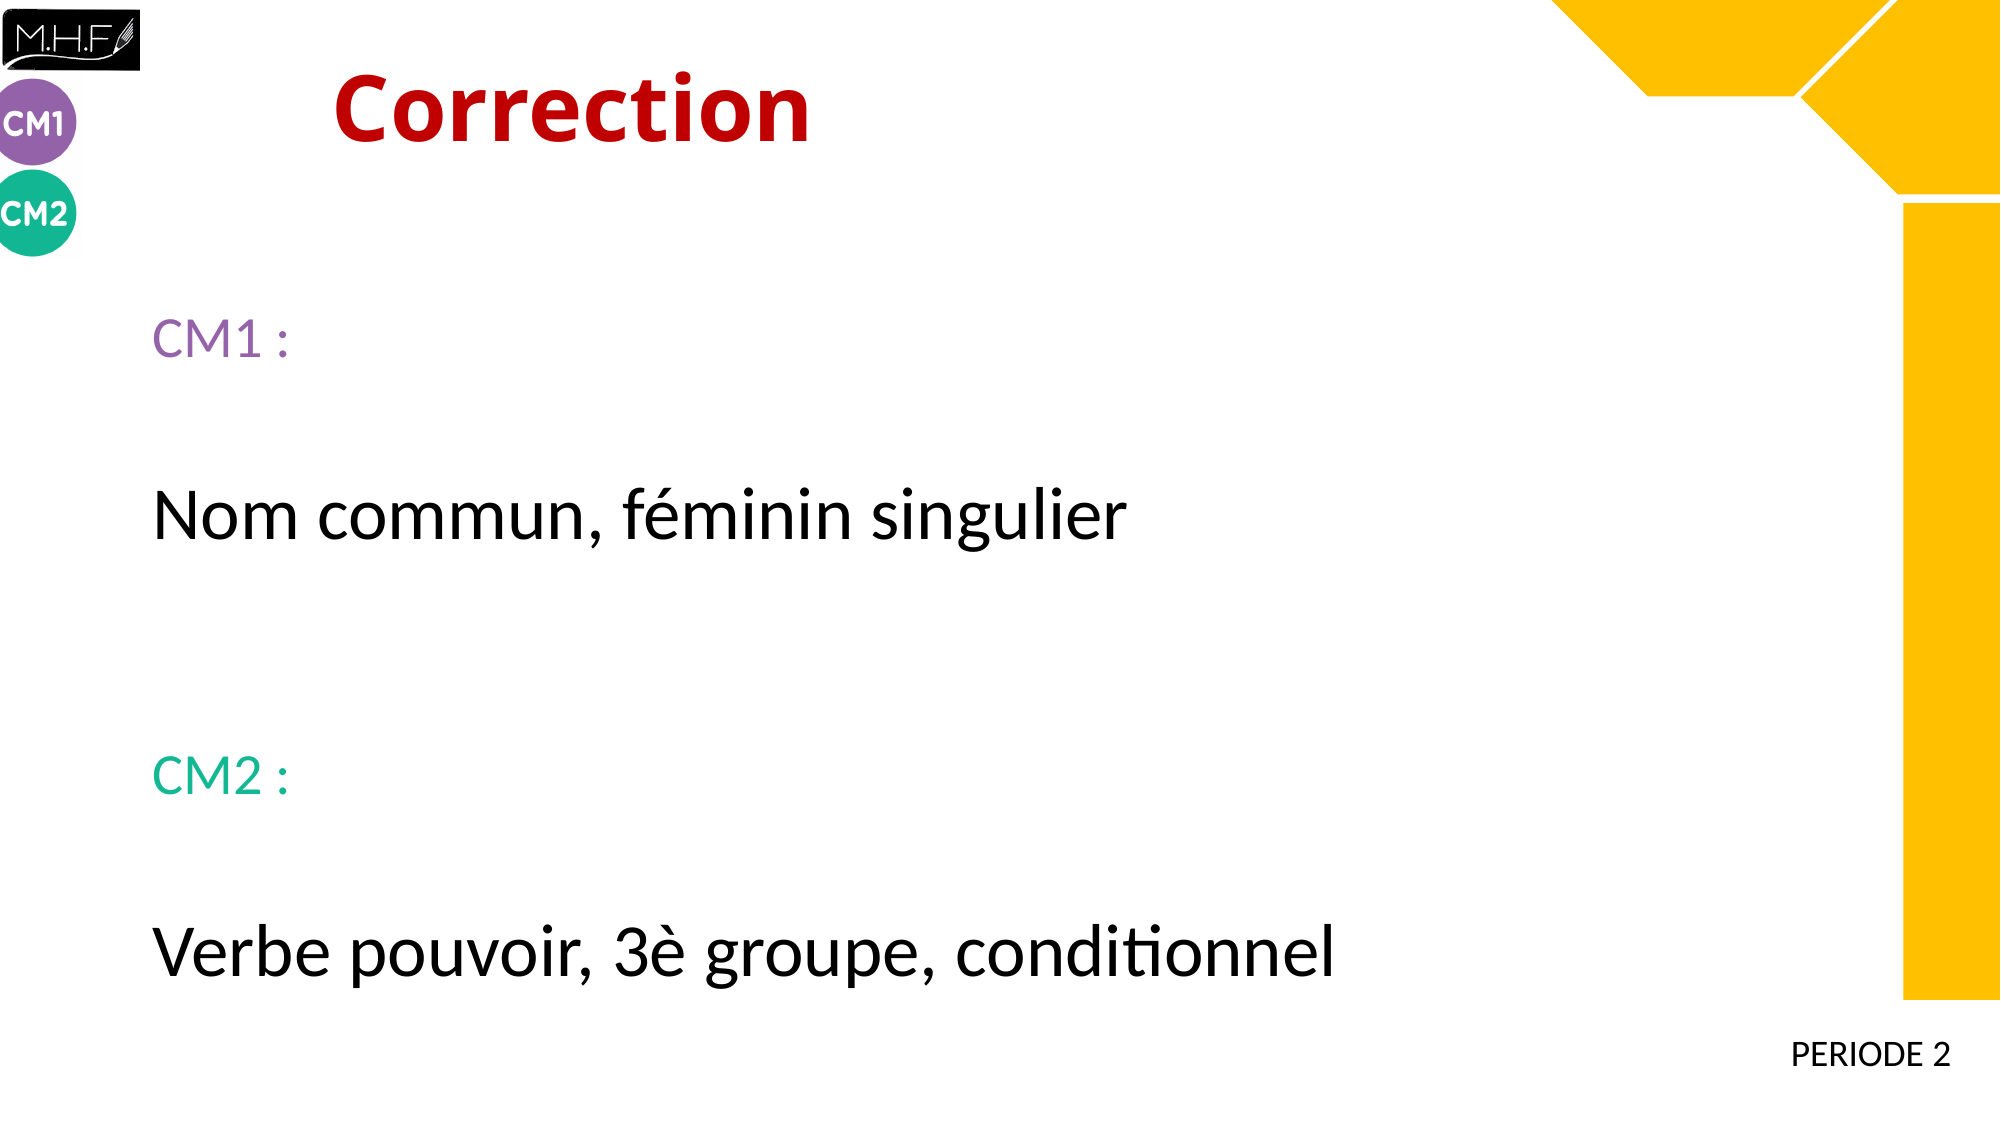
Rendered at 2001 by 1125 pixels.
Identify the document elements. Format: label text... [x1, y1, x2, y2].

text_box [1549, 0, 1892, 98]
picture [0, 7, 140, 259]
text_box PERIODE 2 [1362, 1021, 1967, 1125]
text_box [1902, 202, 2000, 1001]
title Correction [316, 3, 1863, 221]
list CM1 : Nom commun, féminin singulier CM2 : Verbe pouvoir, 3è groupe, conditionnel [137, 299, 1863, 1037]
text_box [1799, 0, 2000, 196]
